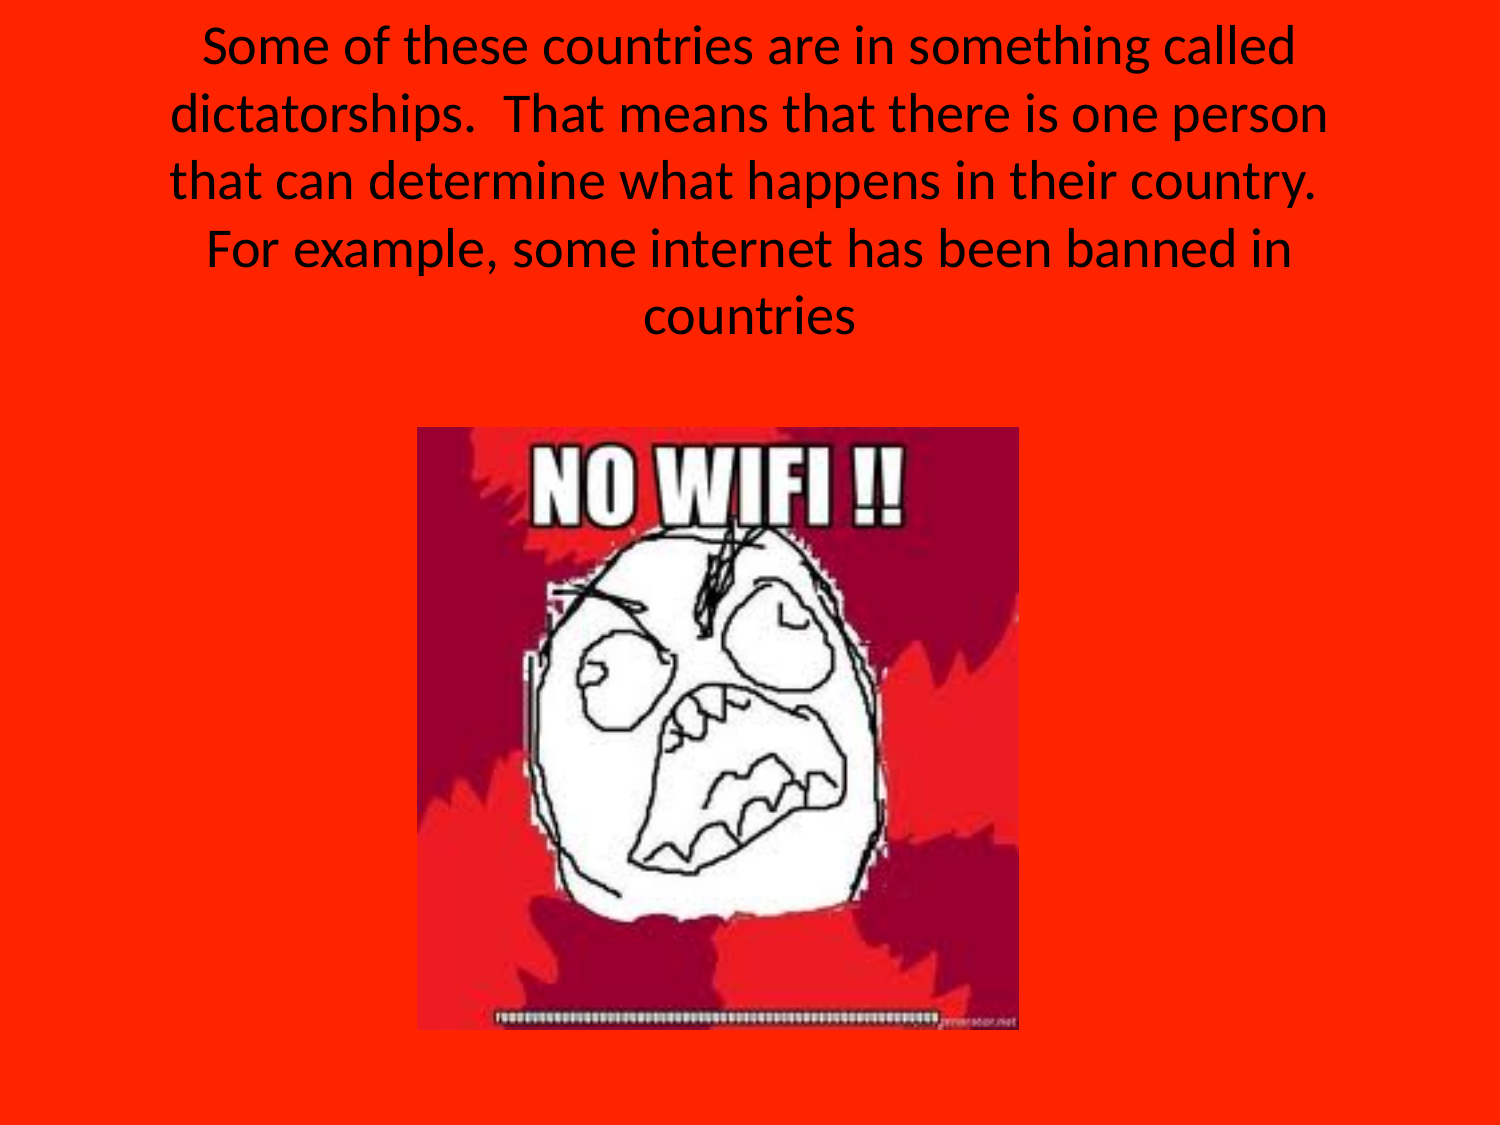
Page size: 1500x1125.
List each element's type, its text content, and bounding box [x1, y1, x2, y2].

title Some of these countries are in something called dictatorships. That means that there is one person that can determine what happens in their country. For example, some internet has been banned in countries [112, 56, 1388, 298]
picture [417, 427, 1020, 1030]
